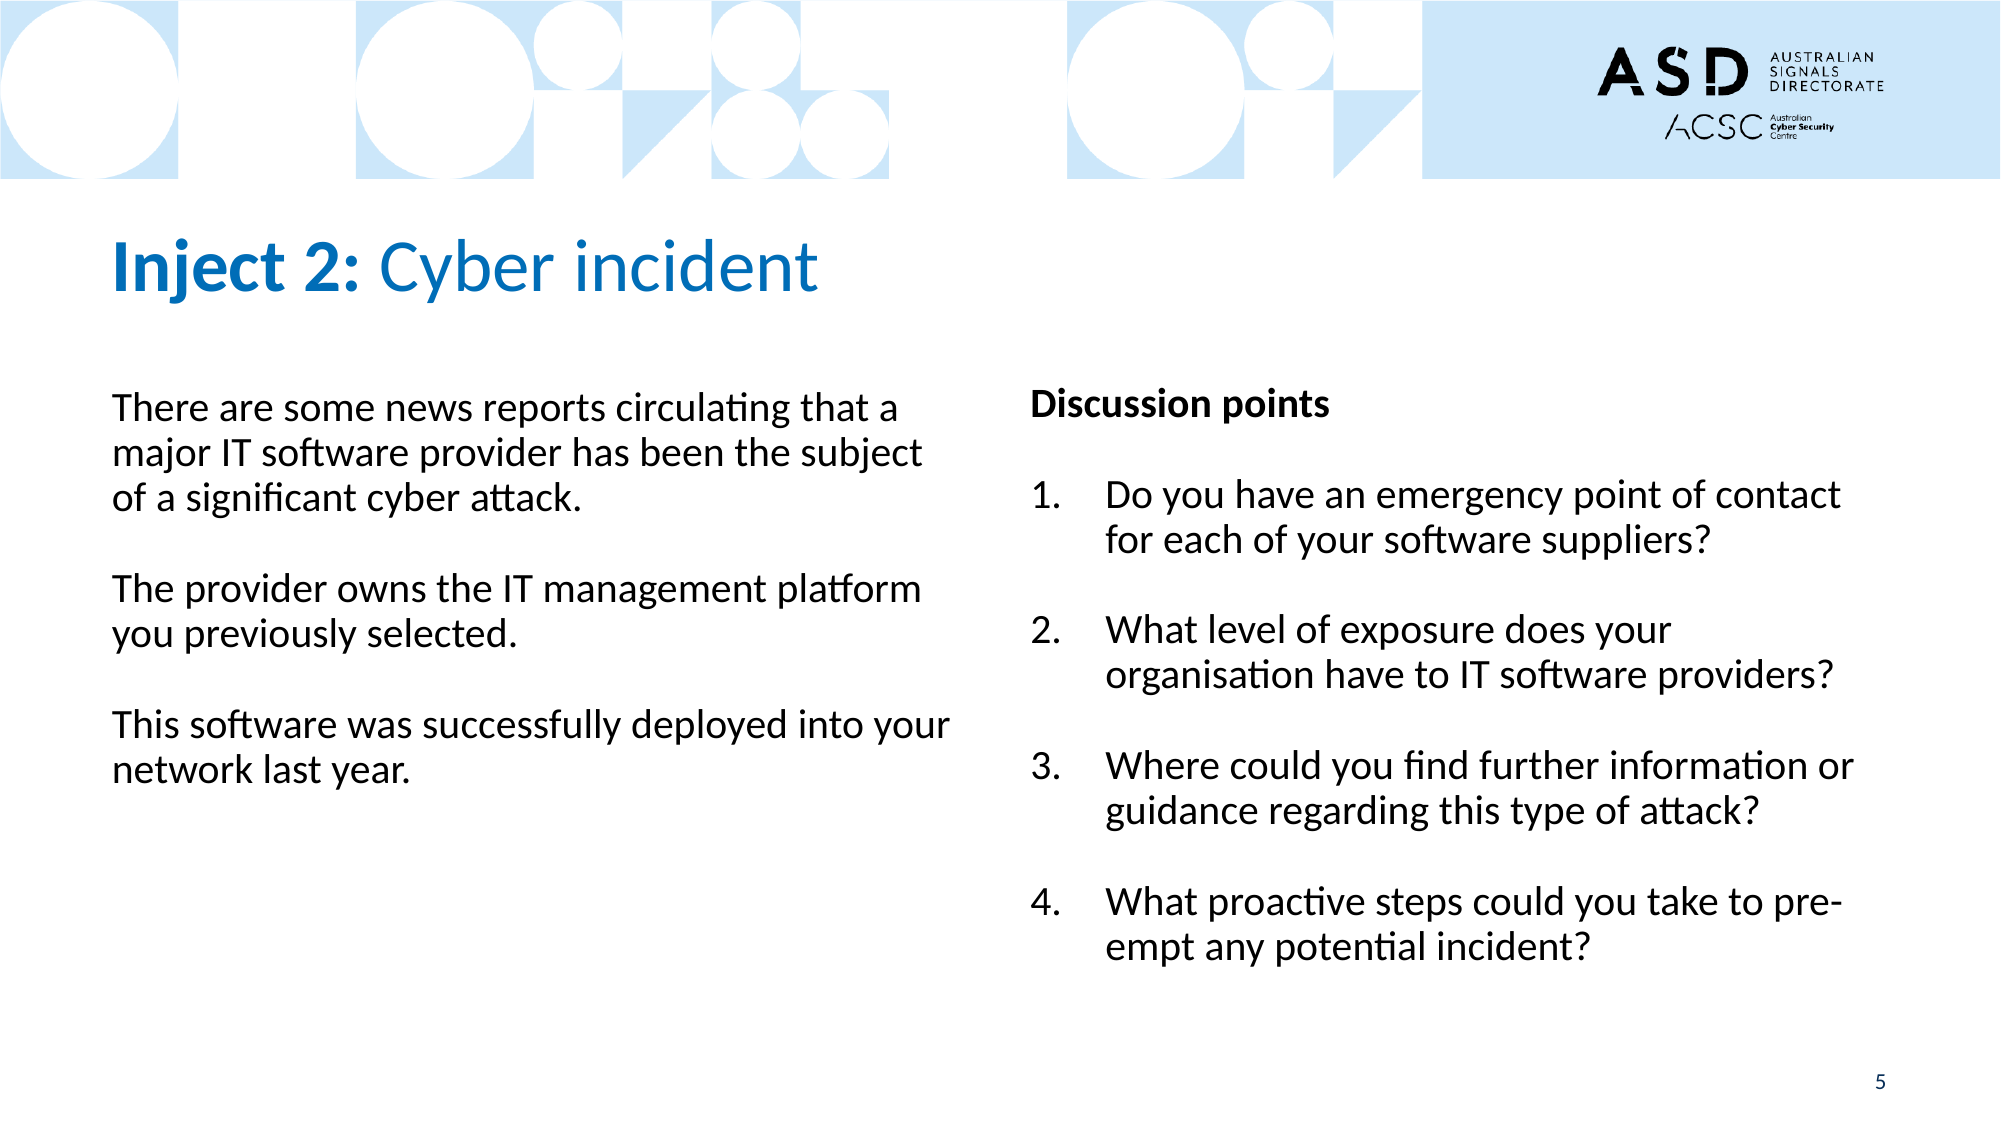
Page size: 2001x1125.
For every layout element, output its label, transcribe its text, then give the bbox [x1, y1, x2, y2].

slide_number 5 [1799, 1050, 1902, 1111]
list There are some news reports circulating that a major IT software provider has been the subject of a significant cyber attack. The provider owns the IT management platform you previously selected. This software was successfully deployed into your network last year. [96, 378, 983, 1007]
title Inject 2: Cyber incident [96, 207, 1902, 328]
picture [0, 0, 2001, 179]
list Discussion points Do you have an emergency point of contact for each of your software suppliers? What level of exposure does your organisation have to IT software providers? Where could you find further information or guidance regarding this type of attack? What proactive steps could you take to pre-empt any potential incident? [1015, 373, 1902, 1003]
